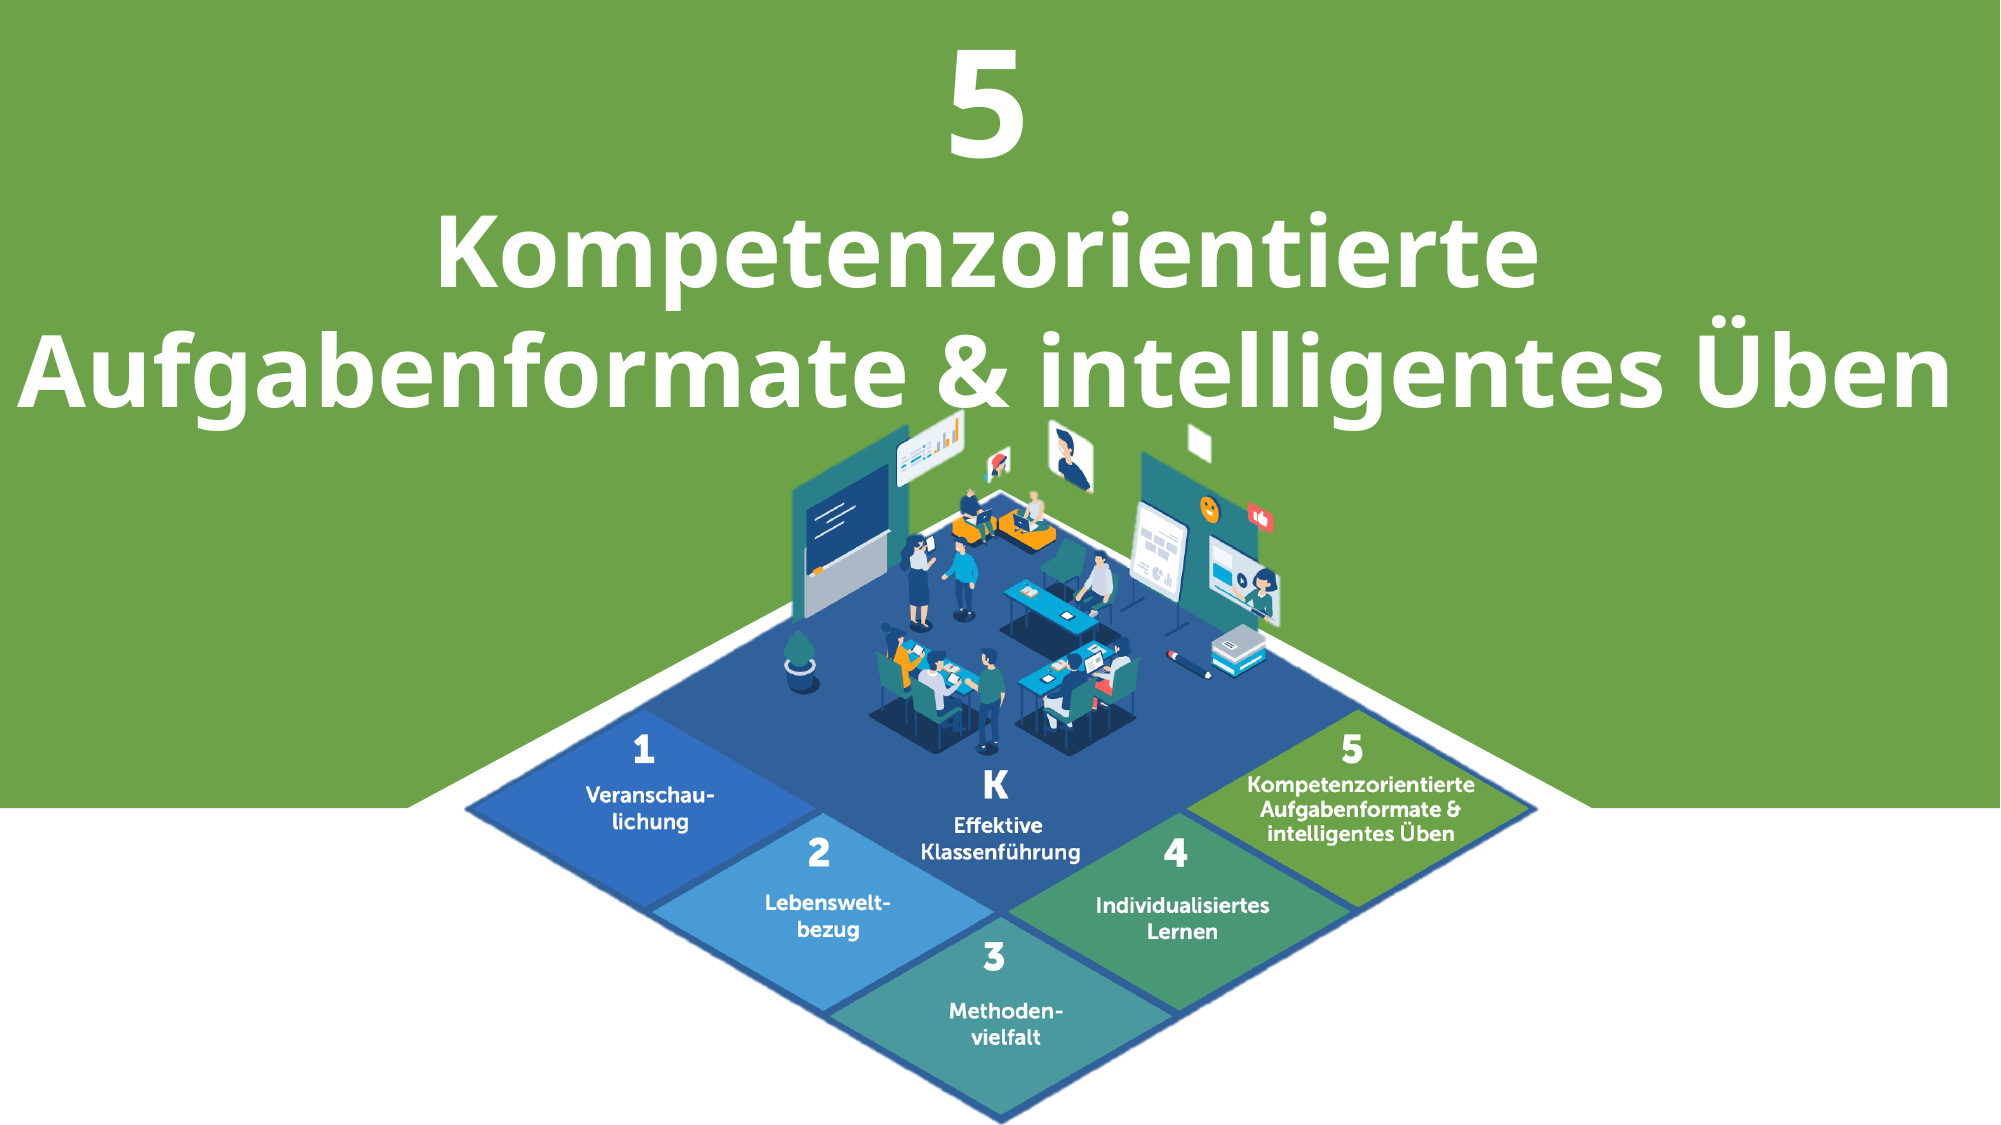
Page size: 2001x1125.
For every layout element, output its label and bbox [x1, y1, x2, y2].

picture [766, 387, 784, 397]
picture [441, 387, 1559, 1125]
picture [955, 387, 977, 395]
picture [561, 387, 581, 396]
picture [1346, 387, 1367, 396]
